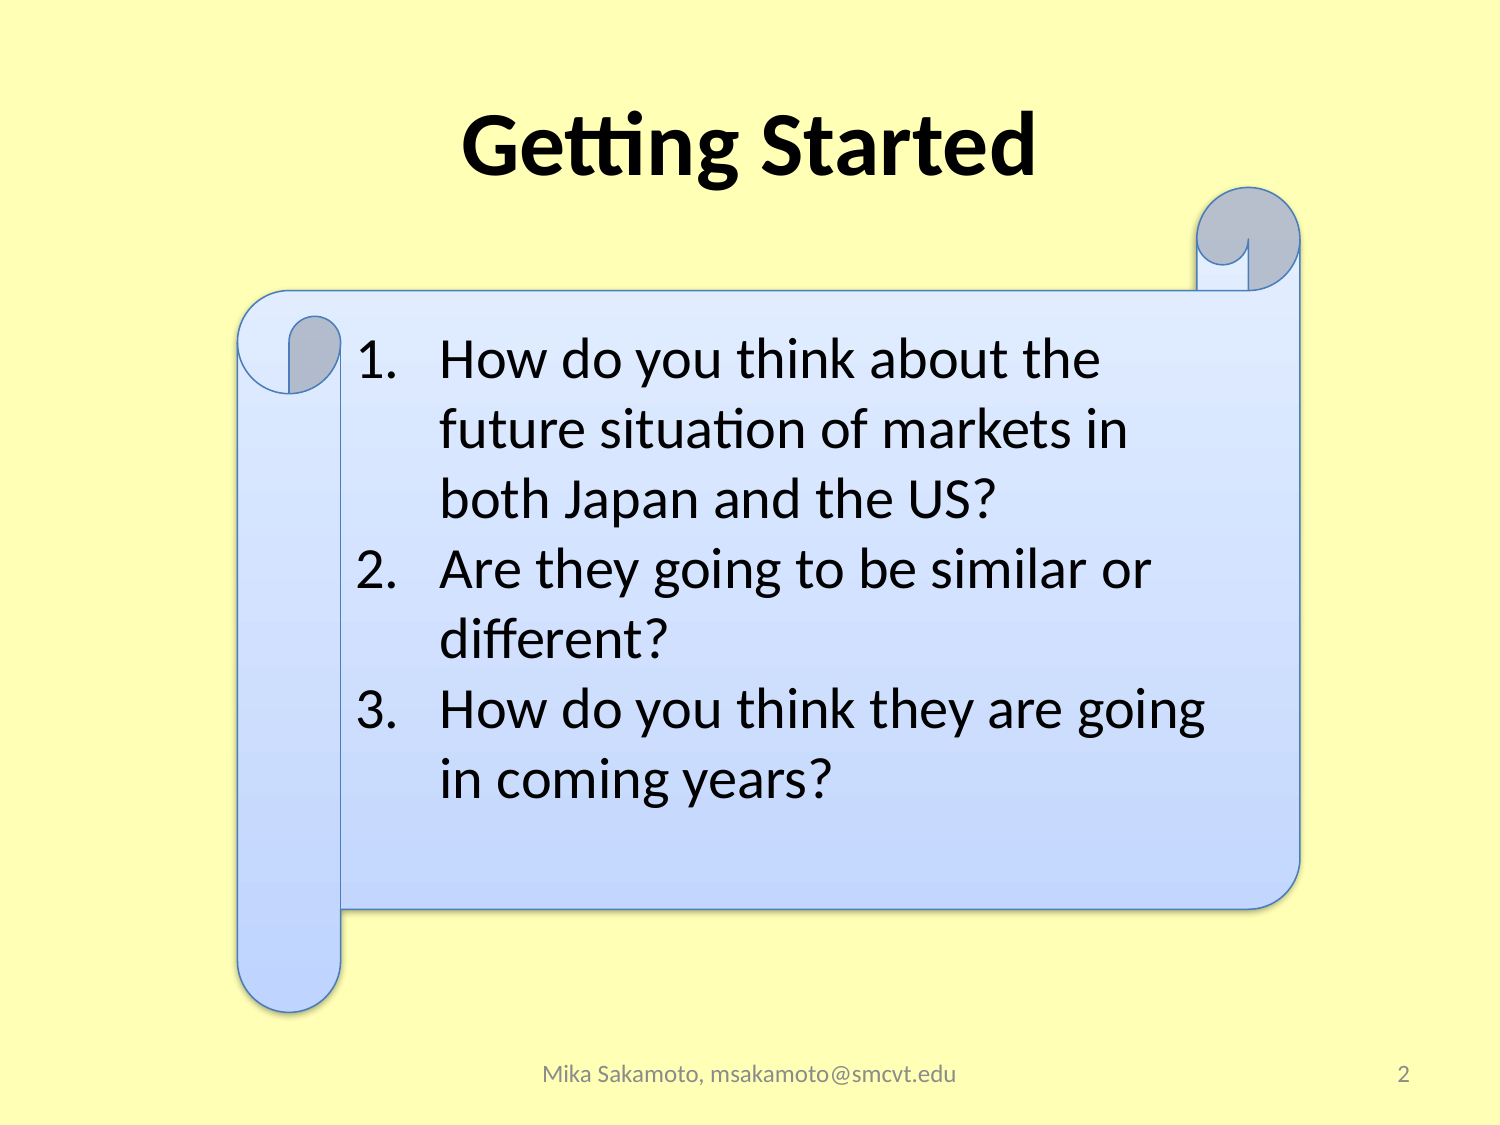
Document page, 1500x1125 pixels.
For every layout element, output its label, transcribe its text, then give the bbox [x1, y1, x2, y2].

text_box How do you think about the future situation of markets in both Japan and the US? Are they going to be similar or different? How do you think they are going in coming years? [236, 186, 1301, 1014]
footer Mika Sakamoto, msakamoto@smcvt.edu [512, 1042, 988, 1103]
title Getting Started [75, 45, 1425, 233]
slide_number 2 [1074, 1042, 1425, 1103]
